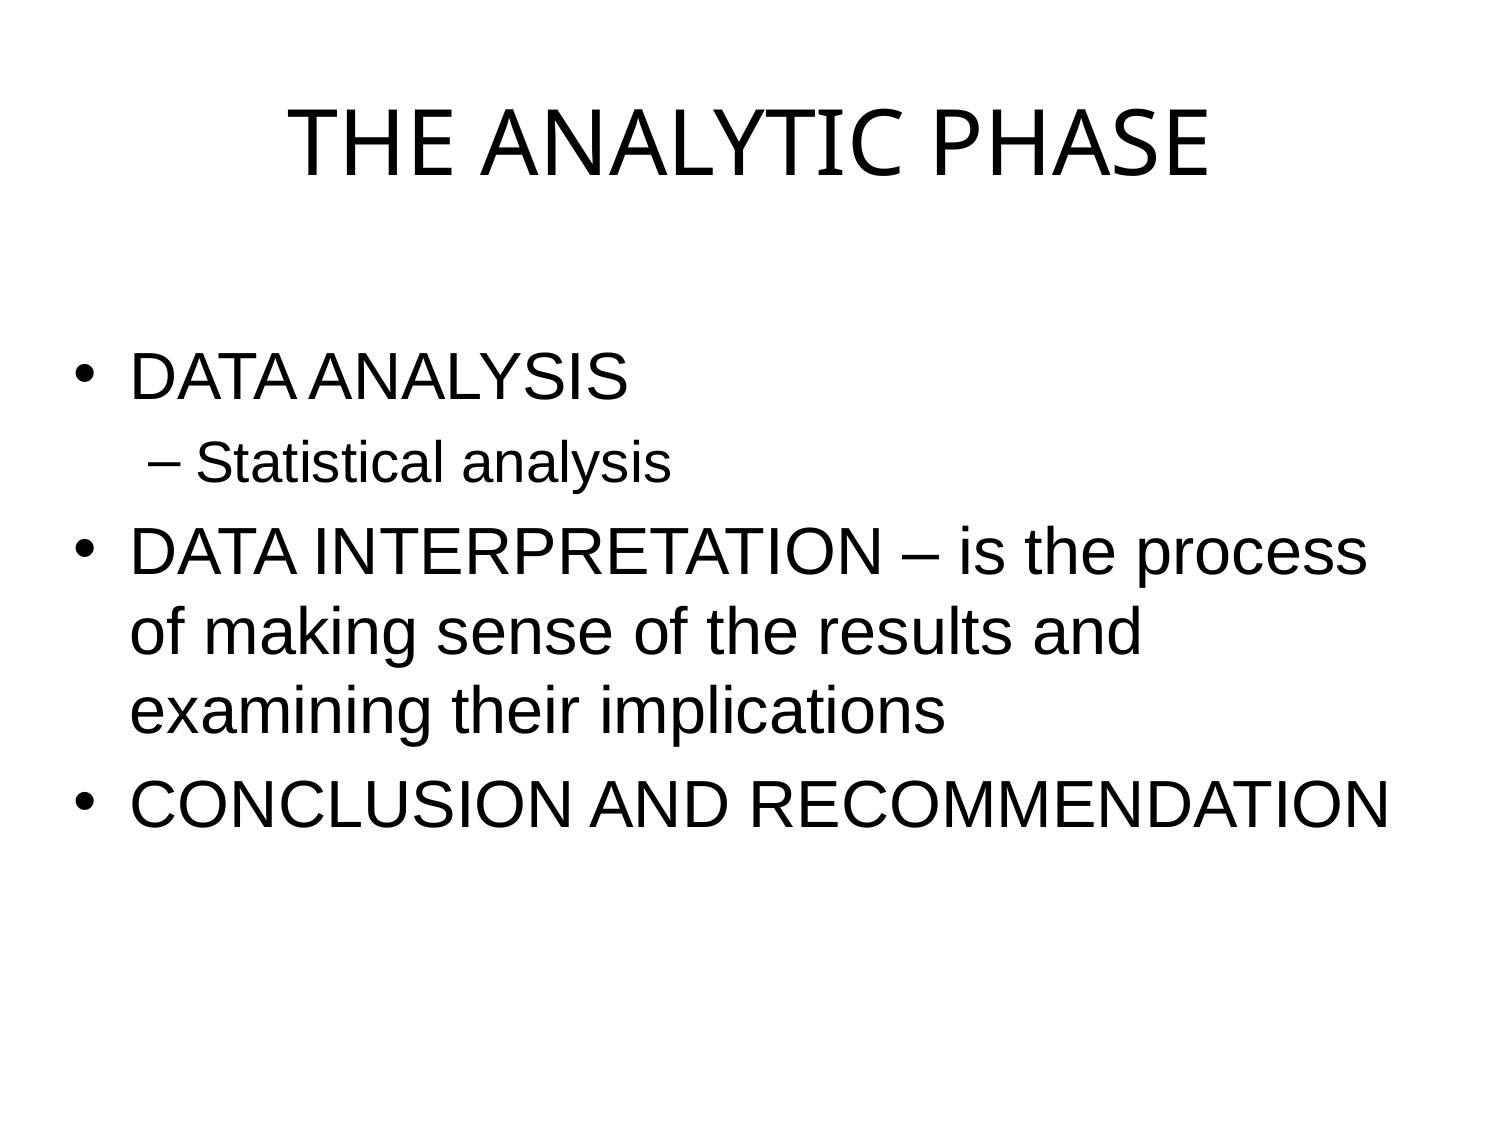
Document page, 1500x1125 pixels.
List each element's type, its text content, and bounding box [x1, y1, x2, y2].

title THE ANALYTIC PHASE [75, 45, 1425, 233]
list DATA ANALYSIS Statistical analysis DATA INTERPRETATION – is the process of making sense of the results and examining their implications CONCLUSION AND RECOMMENDATION [58, 324, 1442, 1055]
